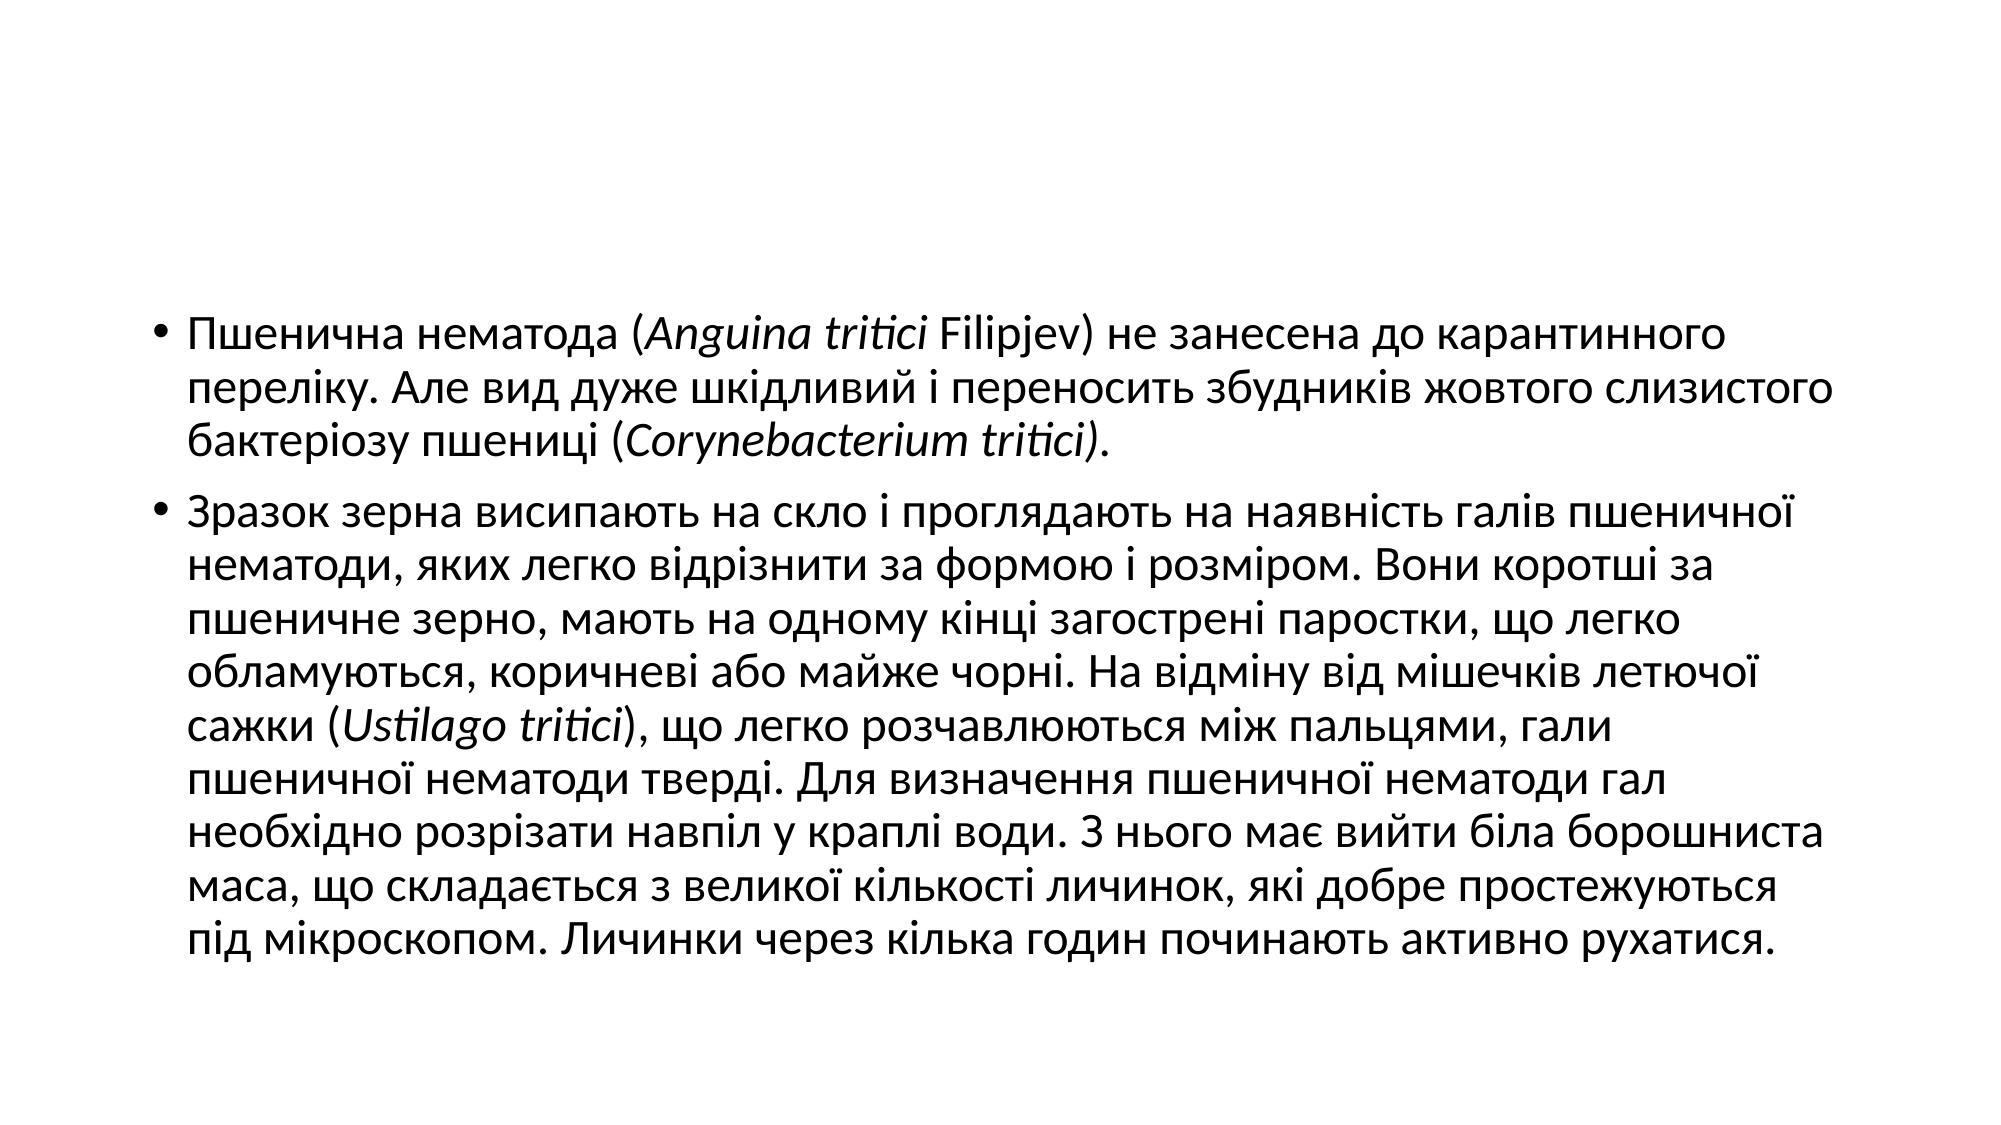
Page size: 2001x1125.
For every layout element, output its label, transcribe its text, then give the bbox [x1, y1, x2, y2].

list Пшенична нематода (Anguina tritici Filipjev) не занесена до карантинного переліку. Але вид дуже шкідливий і переносить збудників жовтого слизистого бактеріозу пшениці (Corynebacterium tritici). Зразок зерна висипають на скло і проглядають на наявність галів пшеничної нематоди, яких легко відрізнити за формою і розміром. Вони коротші за пшеничне зерно, мають на одному кінці загострені паростки, що легко обламуються, коричневі або майже чорні. На відміну від мішечків летючої сажки (Ustilago tritici), що легко розчавлюються між пальцями, гали пшеничної нематоди тверді. Для визначення пшеничної нематоди гал необхідно розрізати навпіл у краплі води. З нього має вийти біла борошниста маса, що складається з великої кількості личинок, які добре простежуються під мікроскопом. Личинки через кілька годин починають активно рухатися. [137, 299, 1863, 1014]
